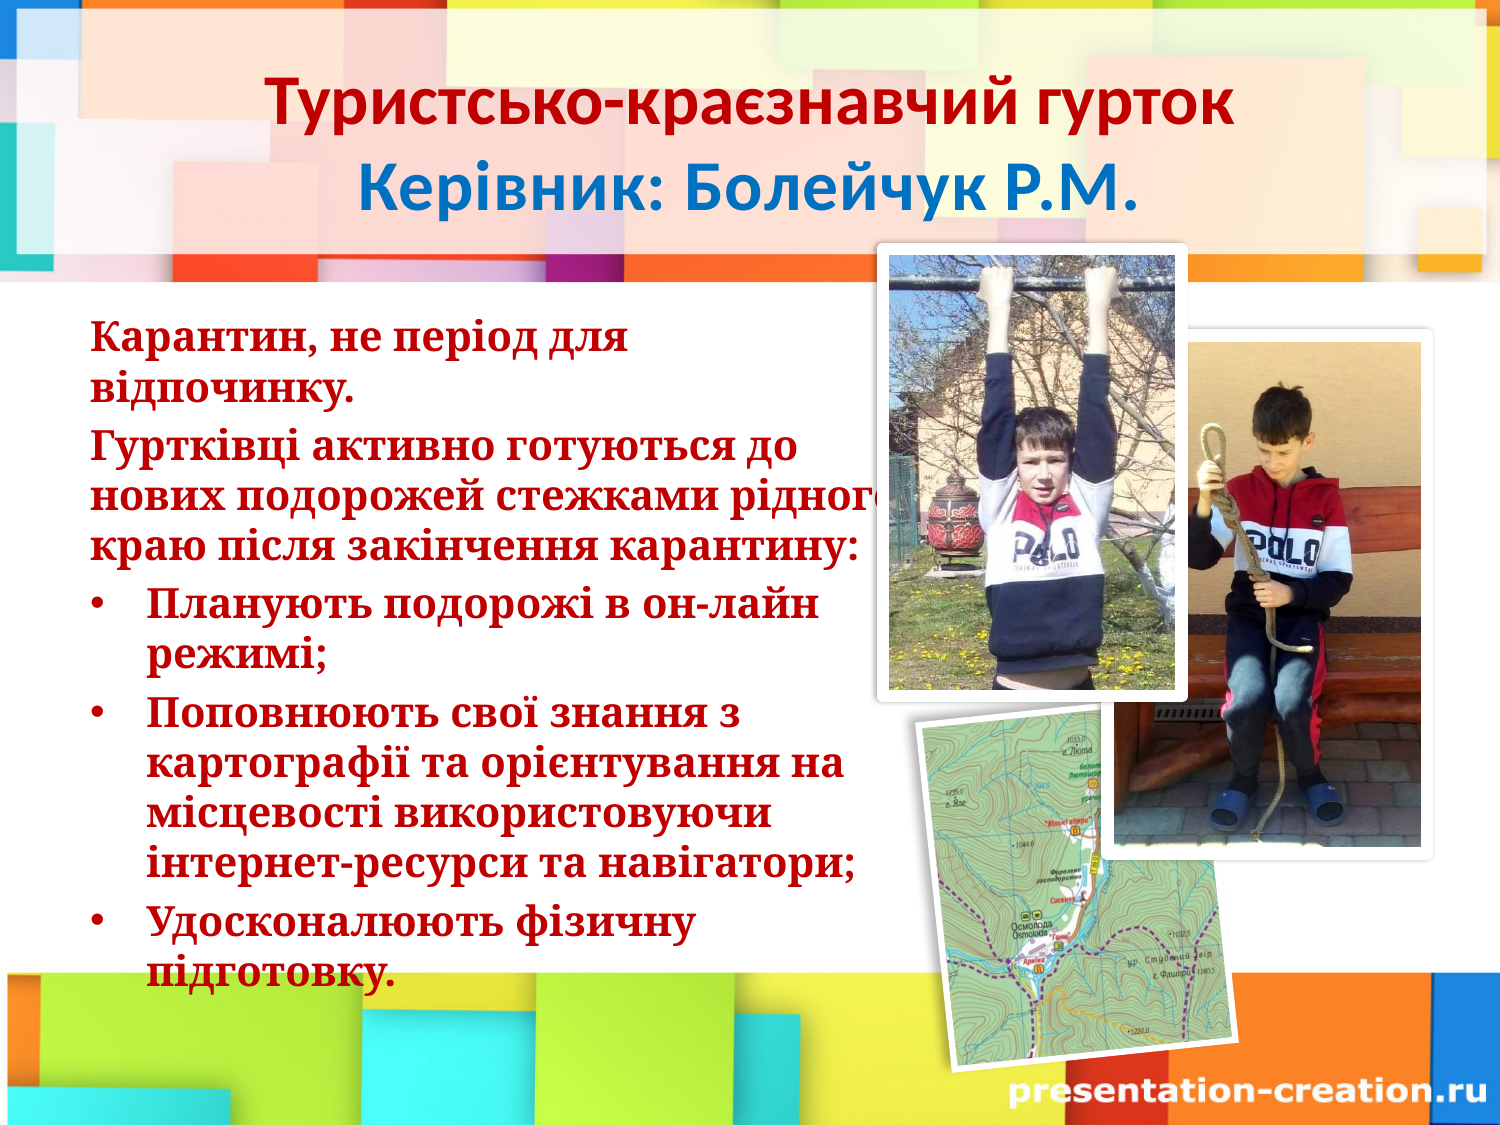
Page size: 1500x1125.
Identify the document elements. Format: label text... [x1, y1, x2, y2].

picture [0, 0, 1500, 1125]
list Карантин, не період для відпочинку. Гуртківці активно готуються до нових подорожей стежками рідного краю після закінчення карантину: Планують подорожі в он-лайн режимі; Поповнюють свої знання з картографії та орієнтування на місцевості використовуючи інтернет-ресурси та навігатори; Удосконалюють фізичну підготовку. [75, 302, 916, 1005]
title Туристсько-краєзнавчий гурток Керівник: Болейчук Р.М. [75, 45, 1425, 233]
